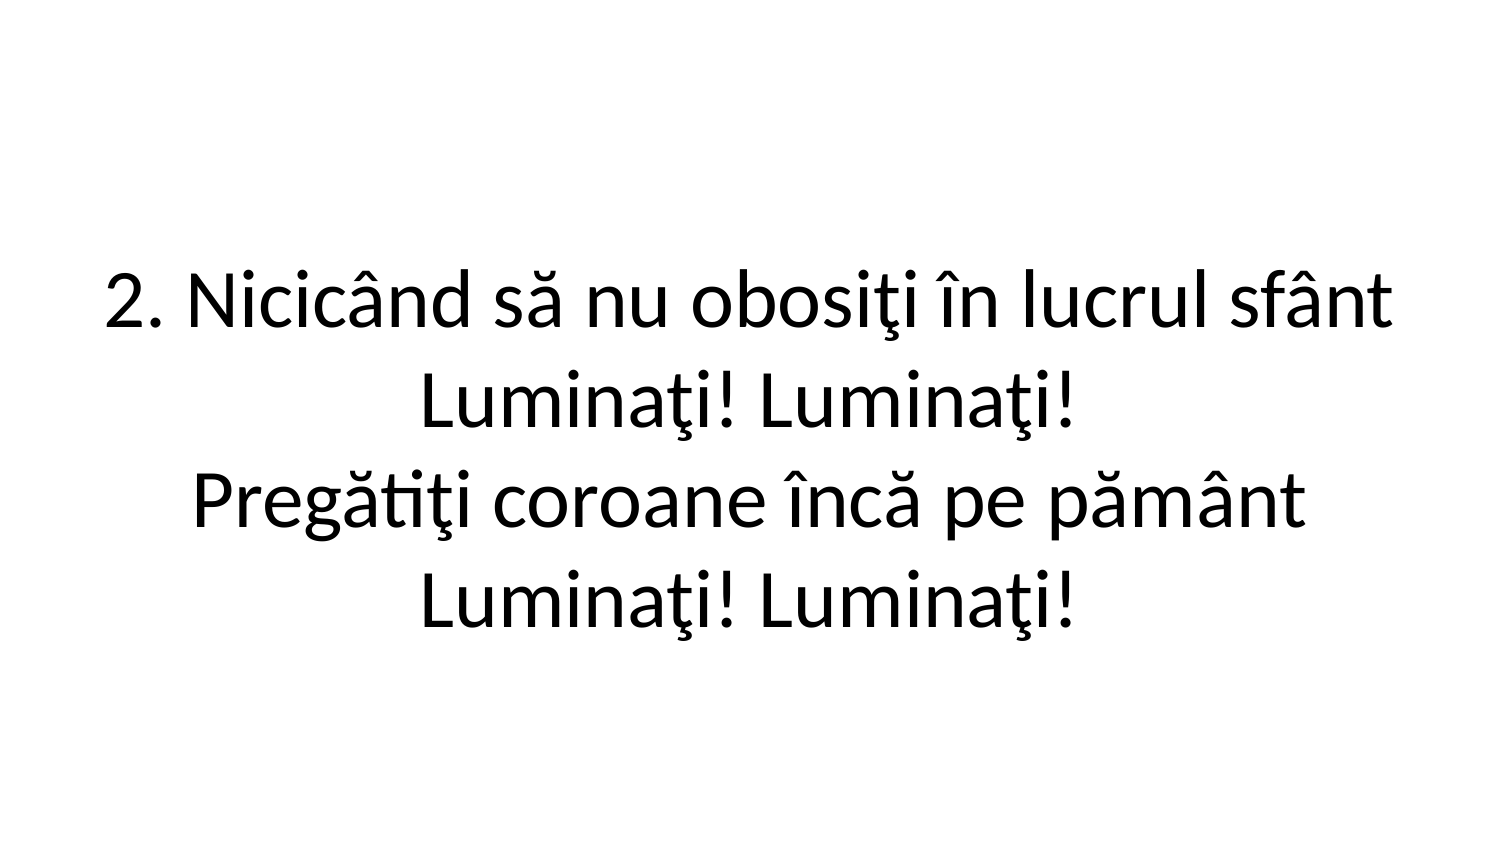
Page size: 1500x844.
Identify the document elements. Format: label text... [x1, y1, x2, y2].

text_box 2. Nicicând să nu obosiţi în lucrul sfânt Luminaţi! Luminaţi! Pregătiţi coroane încă pe pământ Luminaţi! Luminaţi! [88, 192, 1412, 652]
